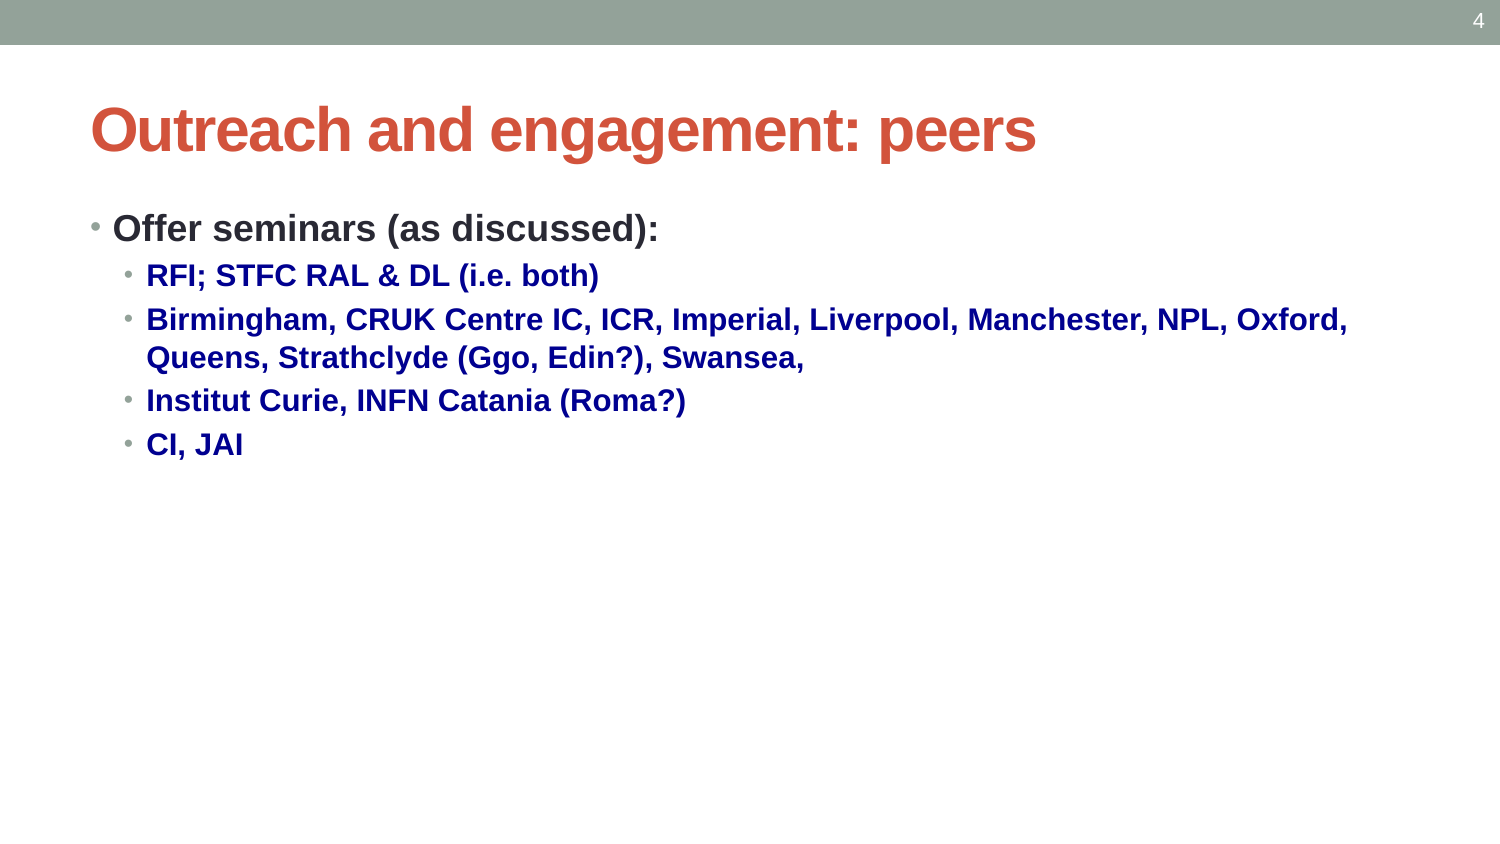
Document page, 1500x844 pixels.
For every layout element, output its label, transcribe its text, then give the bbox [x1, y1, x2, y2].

title Outreach and engagement: peers [75, 65, 1425, 188]
list Offer seminars (as discussed): RFI; STFC RAL & DL (i.e. both) Birmingham, CRUK Centre IC, ICR, Imperial, Liverpool, Manchester, NPL, Oxford, Queens, Strathclyde (Ggo, Edin?), Swansea, Institut Curie, INFN Catania (Roma?) CI, JAI [75, 196, 1425, 797]
slide_number 4 [1325, 0, 1500, 41]
